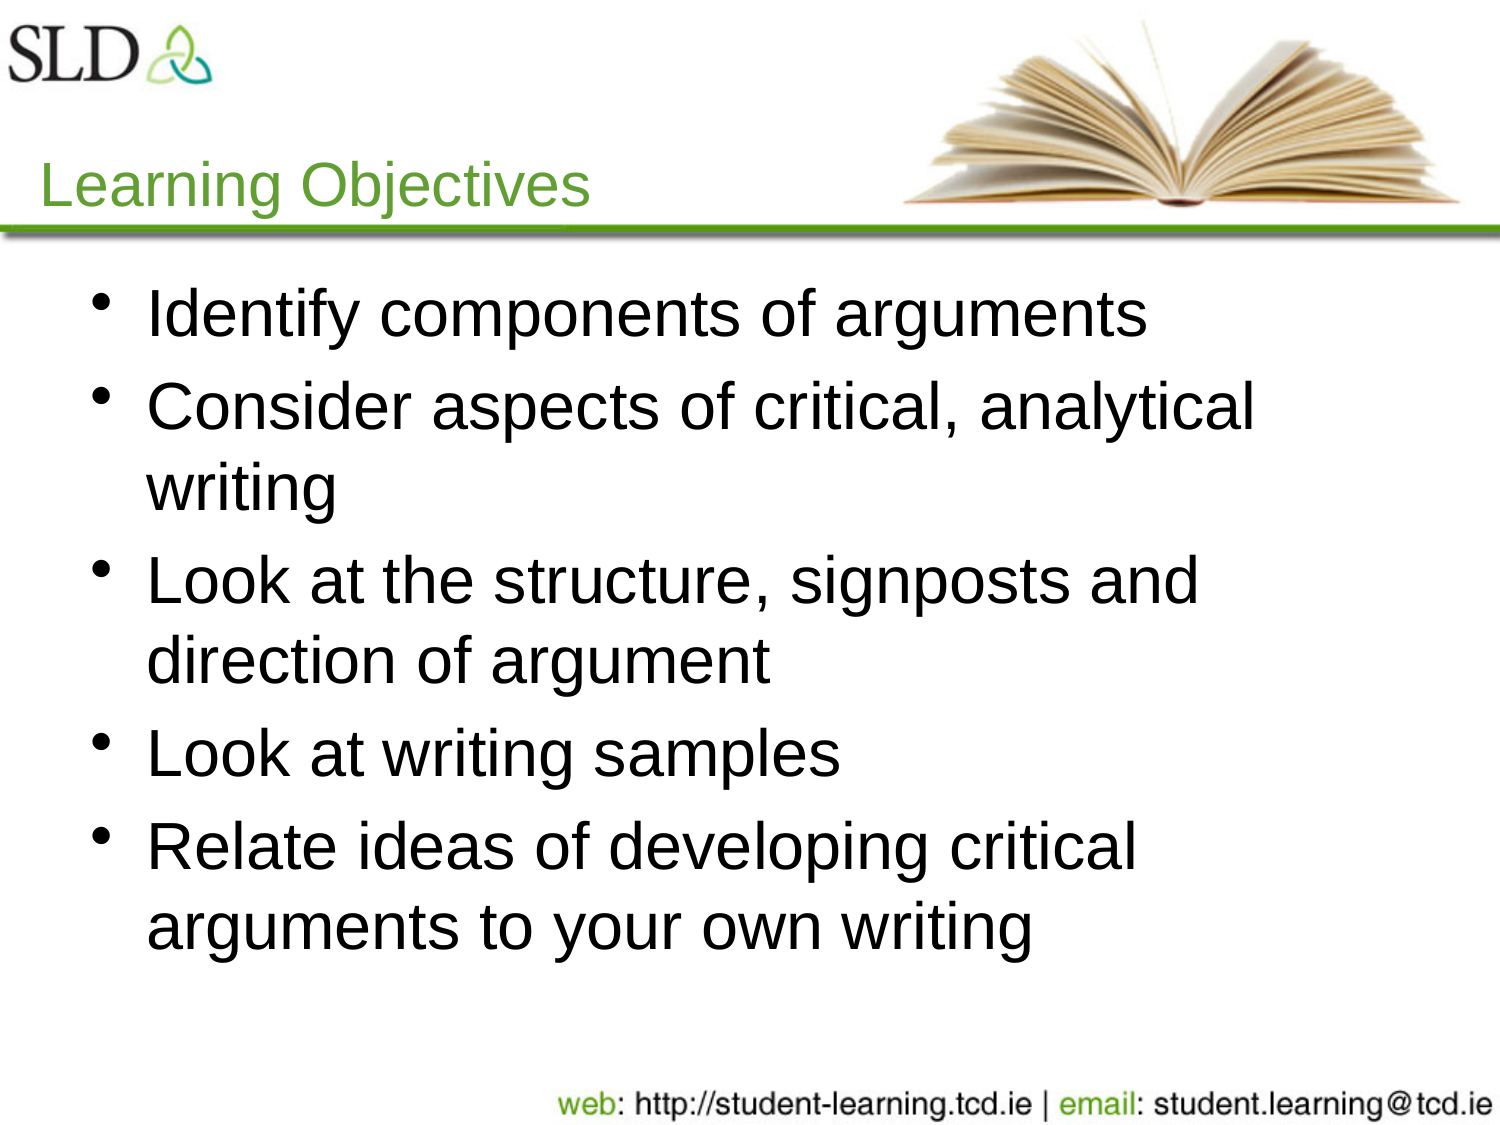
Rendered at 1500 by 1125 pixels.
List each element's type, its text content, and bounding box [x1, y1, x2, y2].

title Learning Objectives [24, 87, 1376, 276]
picture [0, 0, 1500, 1125]
list Identify components of arguments Consider aspects of critical, analytical writing Look at the structure, signposts and direction of argument Look at writing samples Relate ideas of developing critical arguments to your own writing [74, 262, 1426, 1006]
